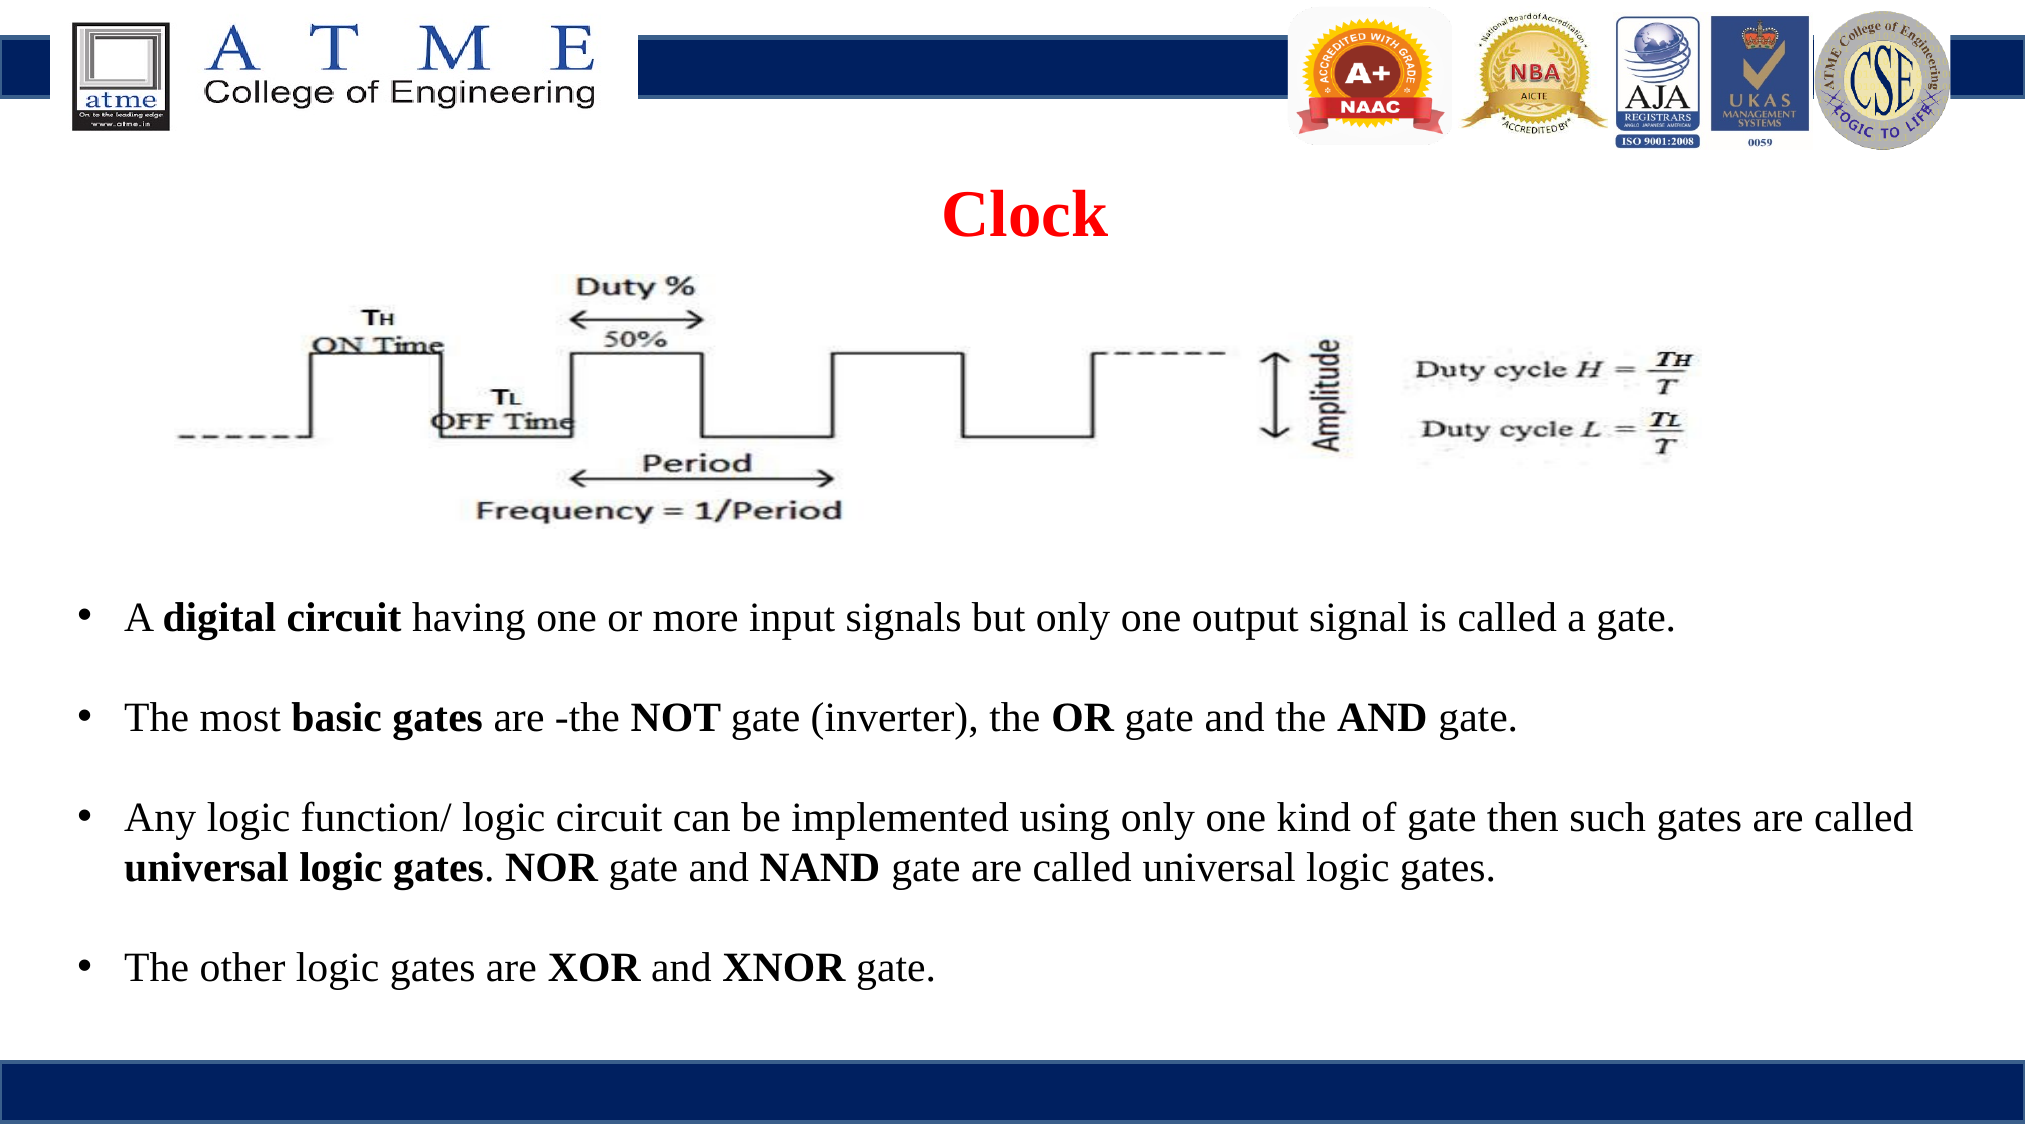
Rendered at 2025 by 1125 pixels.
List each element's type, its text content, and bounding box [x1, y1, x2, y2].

picture [50, 0, 638, 150]
picture [1814, 9, 1951, 151]
picture [1287, 6, 1813, 150]
text_box Clock A digital circuit having one or more input signals but only one output signal is called a gate. The most basic gates are -the NOT gate (inverter), the OR gate and the AND gate. Any logic function/ logic circuit can be implemented using only one kind of gate then such gates are called universal logic gates. NOR gate and NAND gate are called universal logic gates. The other logic gates are XOR and XNOR gate. [62, 162, 1988, 1125]
picture [174, 274, 1703, 529]
